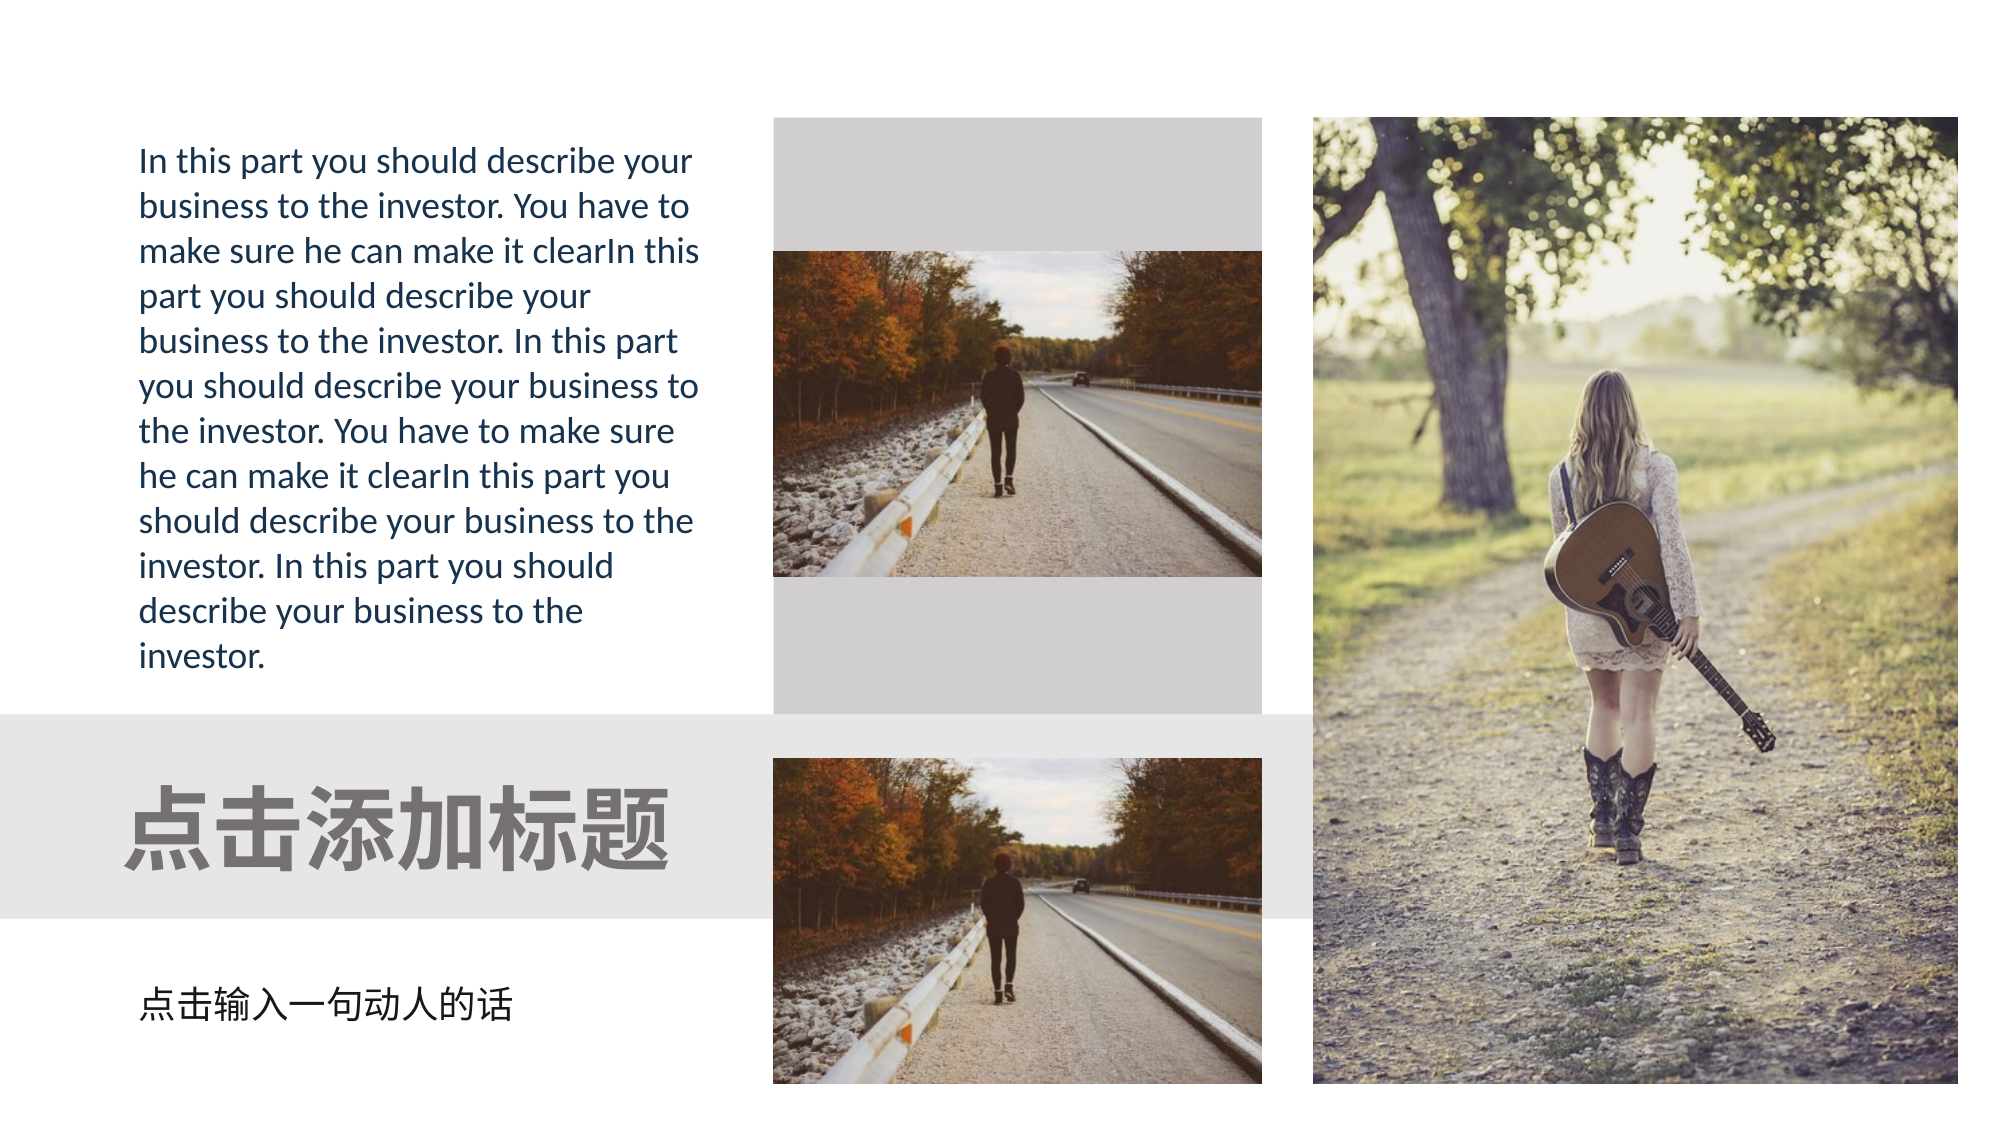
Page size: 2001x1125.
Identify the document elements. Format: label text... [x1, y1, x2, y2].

text_box In this part you should describe your business to the investor. You have to make sure he can make it clearIn this part you should describe your business to the investor. In this part you should describe your business to the investor. You have to make sure he can make it clearIn this part you should describe your business to the investor. In this part you should describe your business to the investor. [123, 128, 723, 684]
text_box 点击输入一句动人的话 [123, 974, 697, 1034]
picture [773, 251, 1262, 577]
text_box [773, 116, 1263, 714]
picture [773, 757, 1262, 1084]
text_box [0, 714, 1313, 919]
picture [1313, 117, 1958, 1084]
